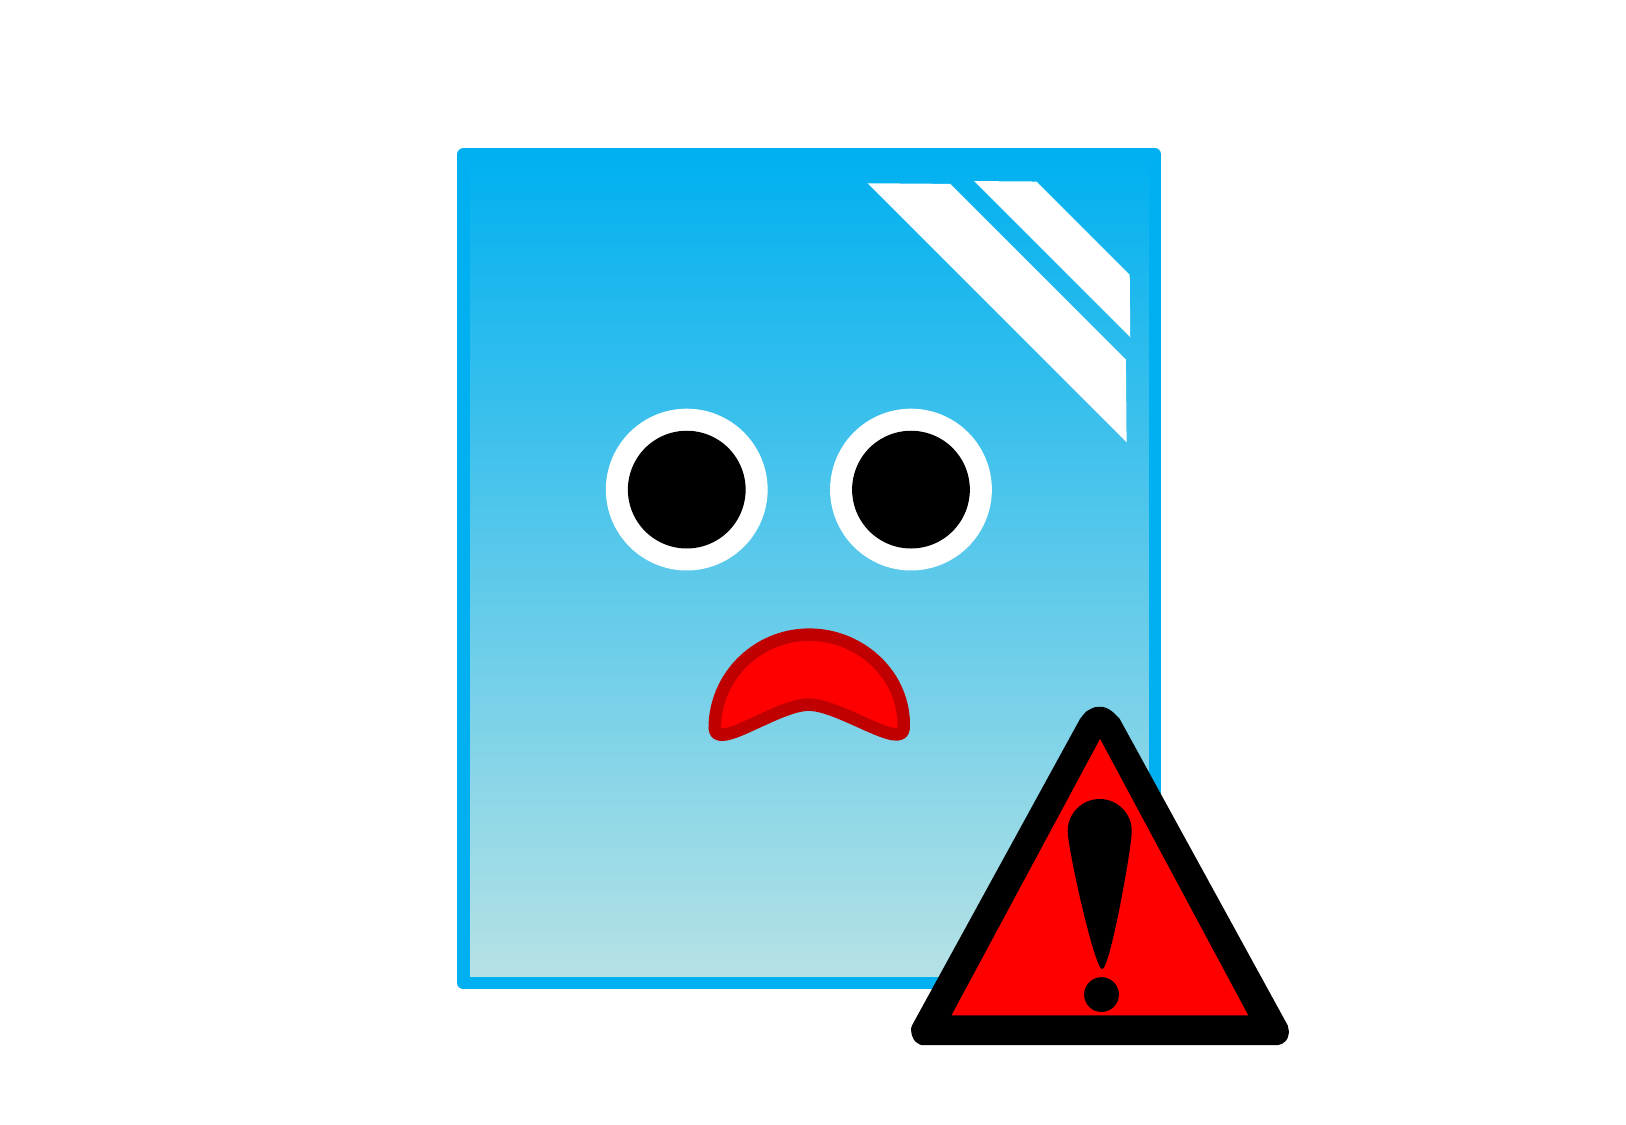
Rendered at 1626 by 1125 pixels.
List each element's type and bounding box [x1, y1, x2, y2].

text_box [463, 108, 1156, 984]
text_box [910, 706, 1290, 1046]
